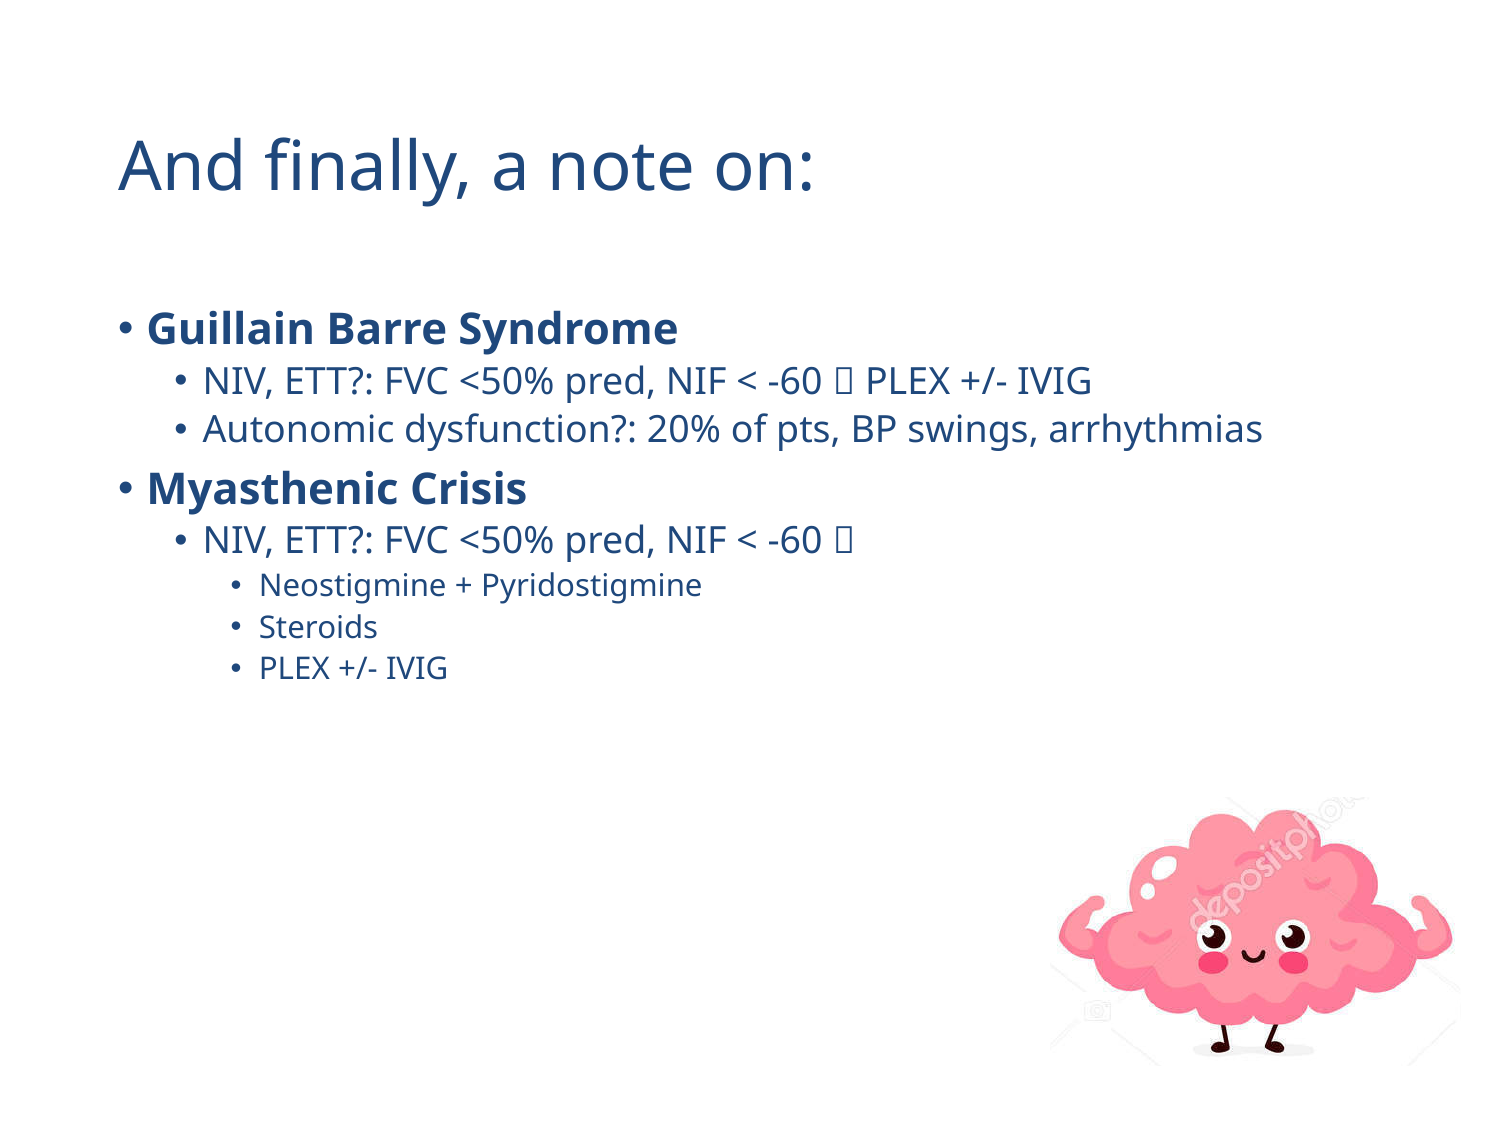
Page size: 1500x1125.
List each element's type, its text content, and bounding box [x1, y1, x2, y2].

title And finally, a note on: [103, 59, 1397, 278]
list Guillain Barre Syndrome NIV, ETT?: FVC <50% pred, NIF < -60  PLEX +/- IVIG Autonomic dysfunction?: 20% of pts, BP swings, arrhythmias Myasthenic Crisis NIV, ETT?: FVC <50% pred, NIF < -60  Neostigmine + Pyridostigmine Steroids PLEX +/- IVIG [103, 299, 1397, 1014]
picture [1049, 797, 1461, 1066]
